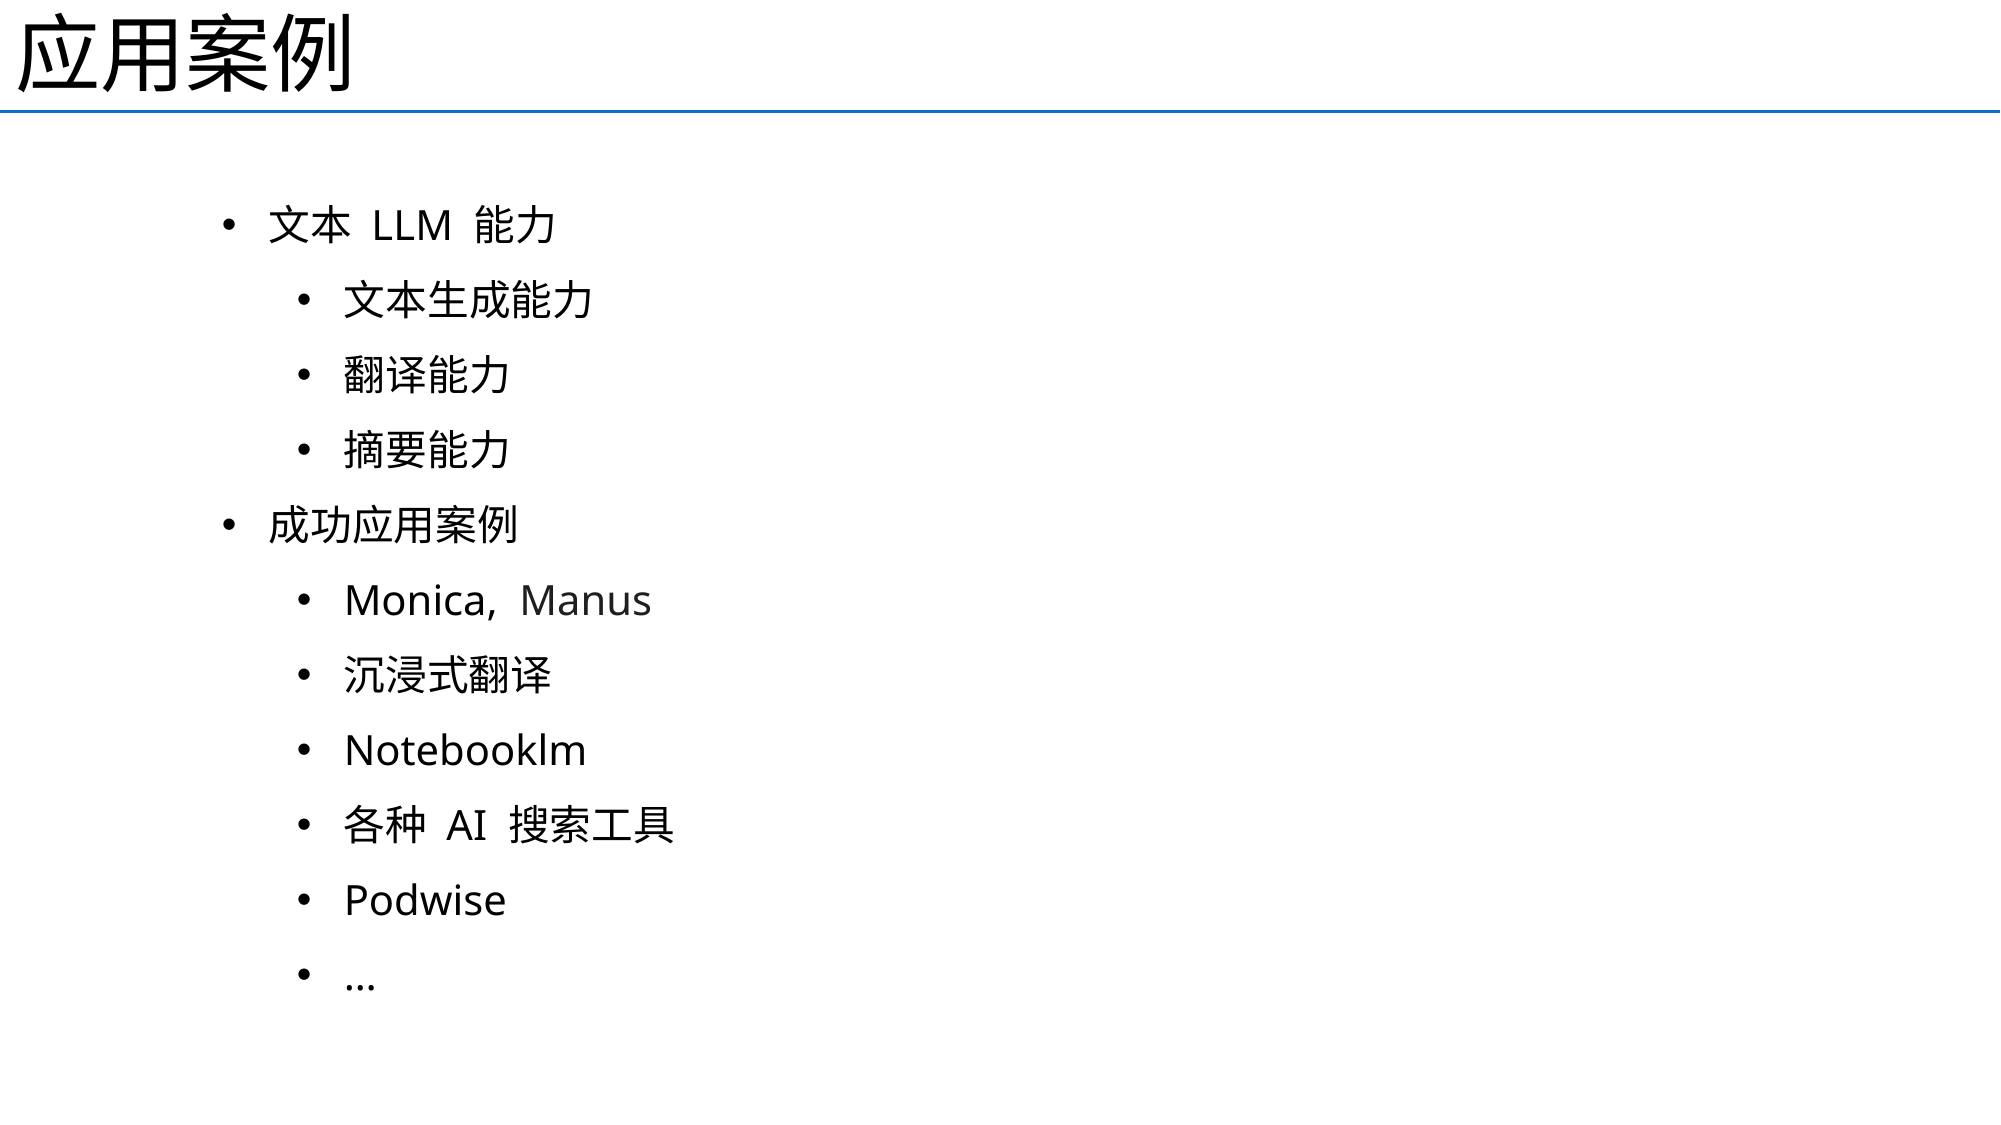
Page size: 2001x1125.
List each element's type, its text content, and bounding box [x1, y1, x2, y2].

text_box 文本 LLM 能力 文本生成能力 翻译能力 摘要能力 成功应用案例 Monica, Manus 沉浸式翻译 Notebooklm 各种 AI 搜索工具 Podwise … [207, 166, 896, 1057]
title 应用案例 [0, 3, 1725, 110]
